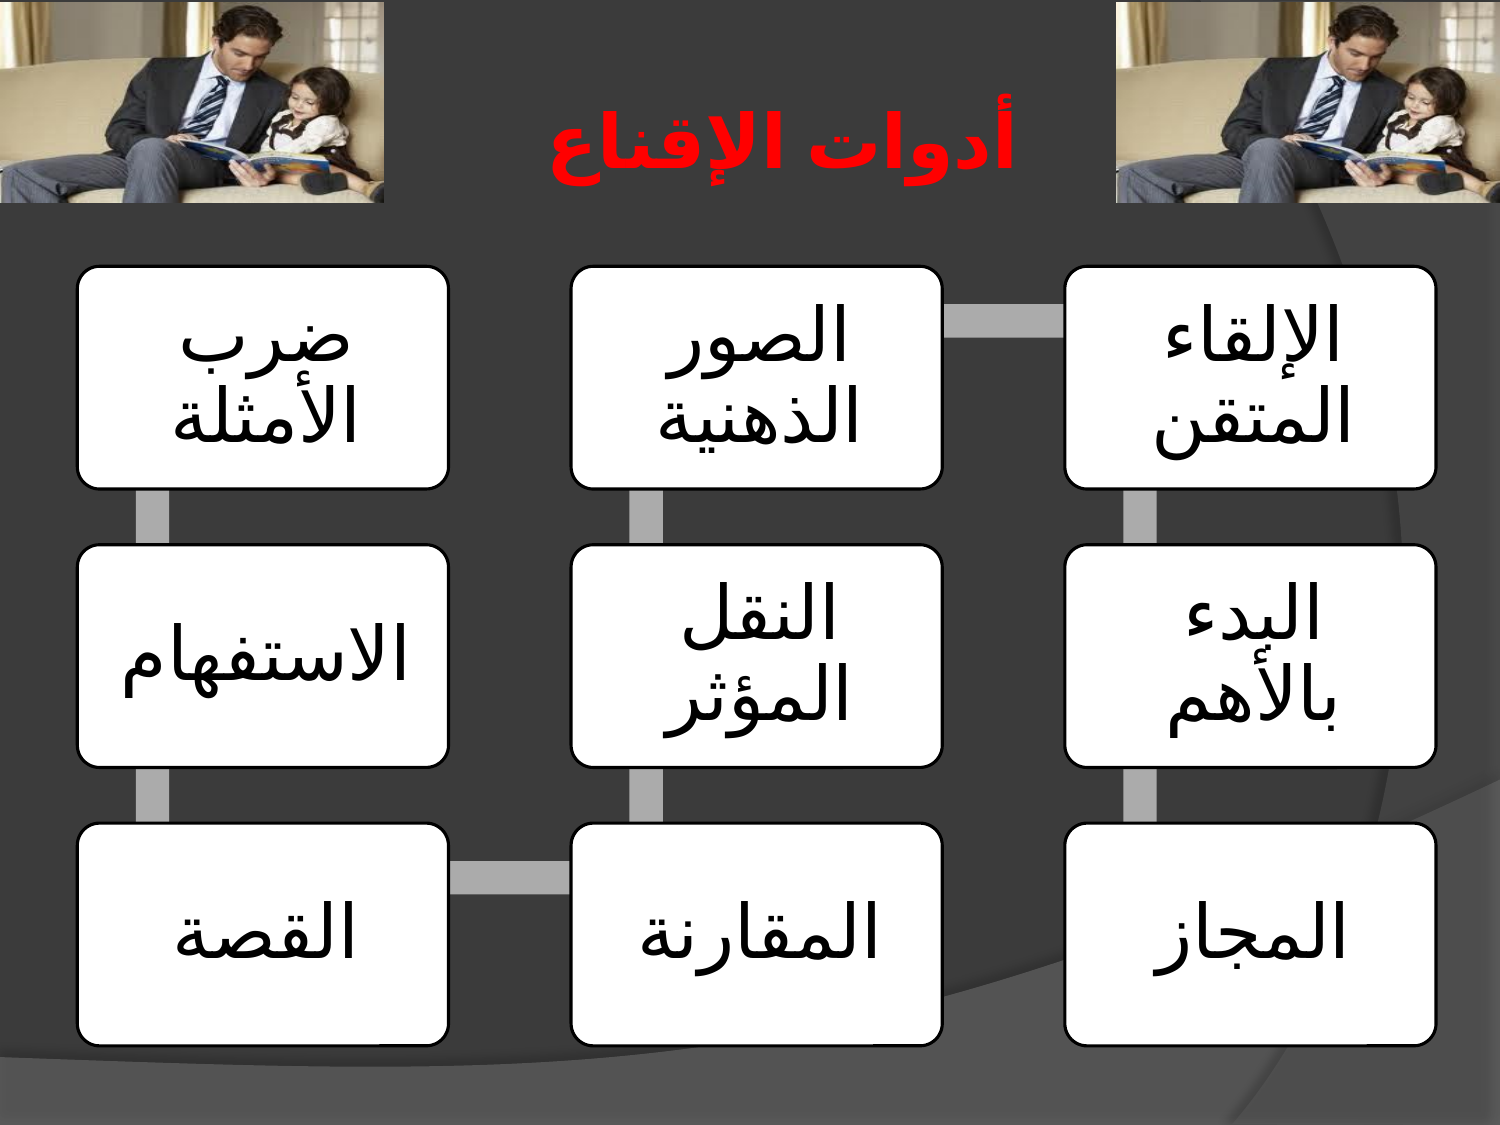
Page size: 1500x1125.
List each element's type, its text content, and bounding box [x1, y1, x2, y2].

picture [1115, 1, 1500, 204]
picture [0, 1, 385, 204]
title أدوات الإقناع [75, 45, 1471, 233]
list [76, 243, 1438, 1069]
